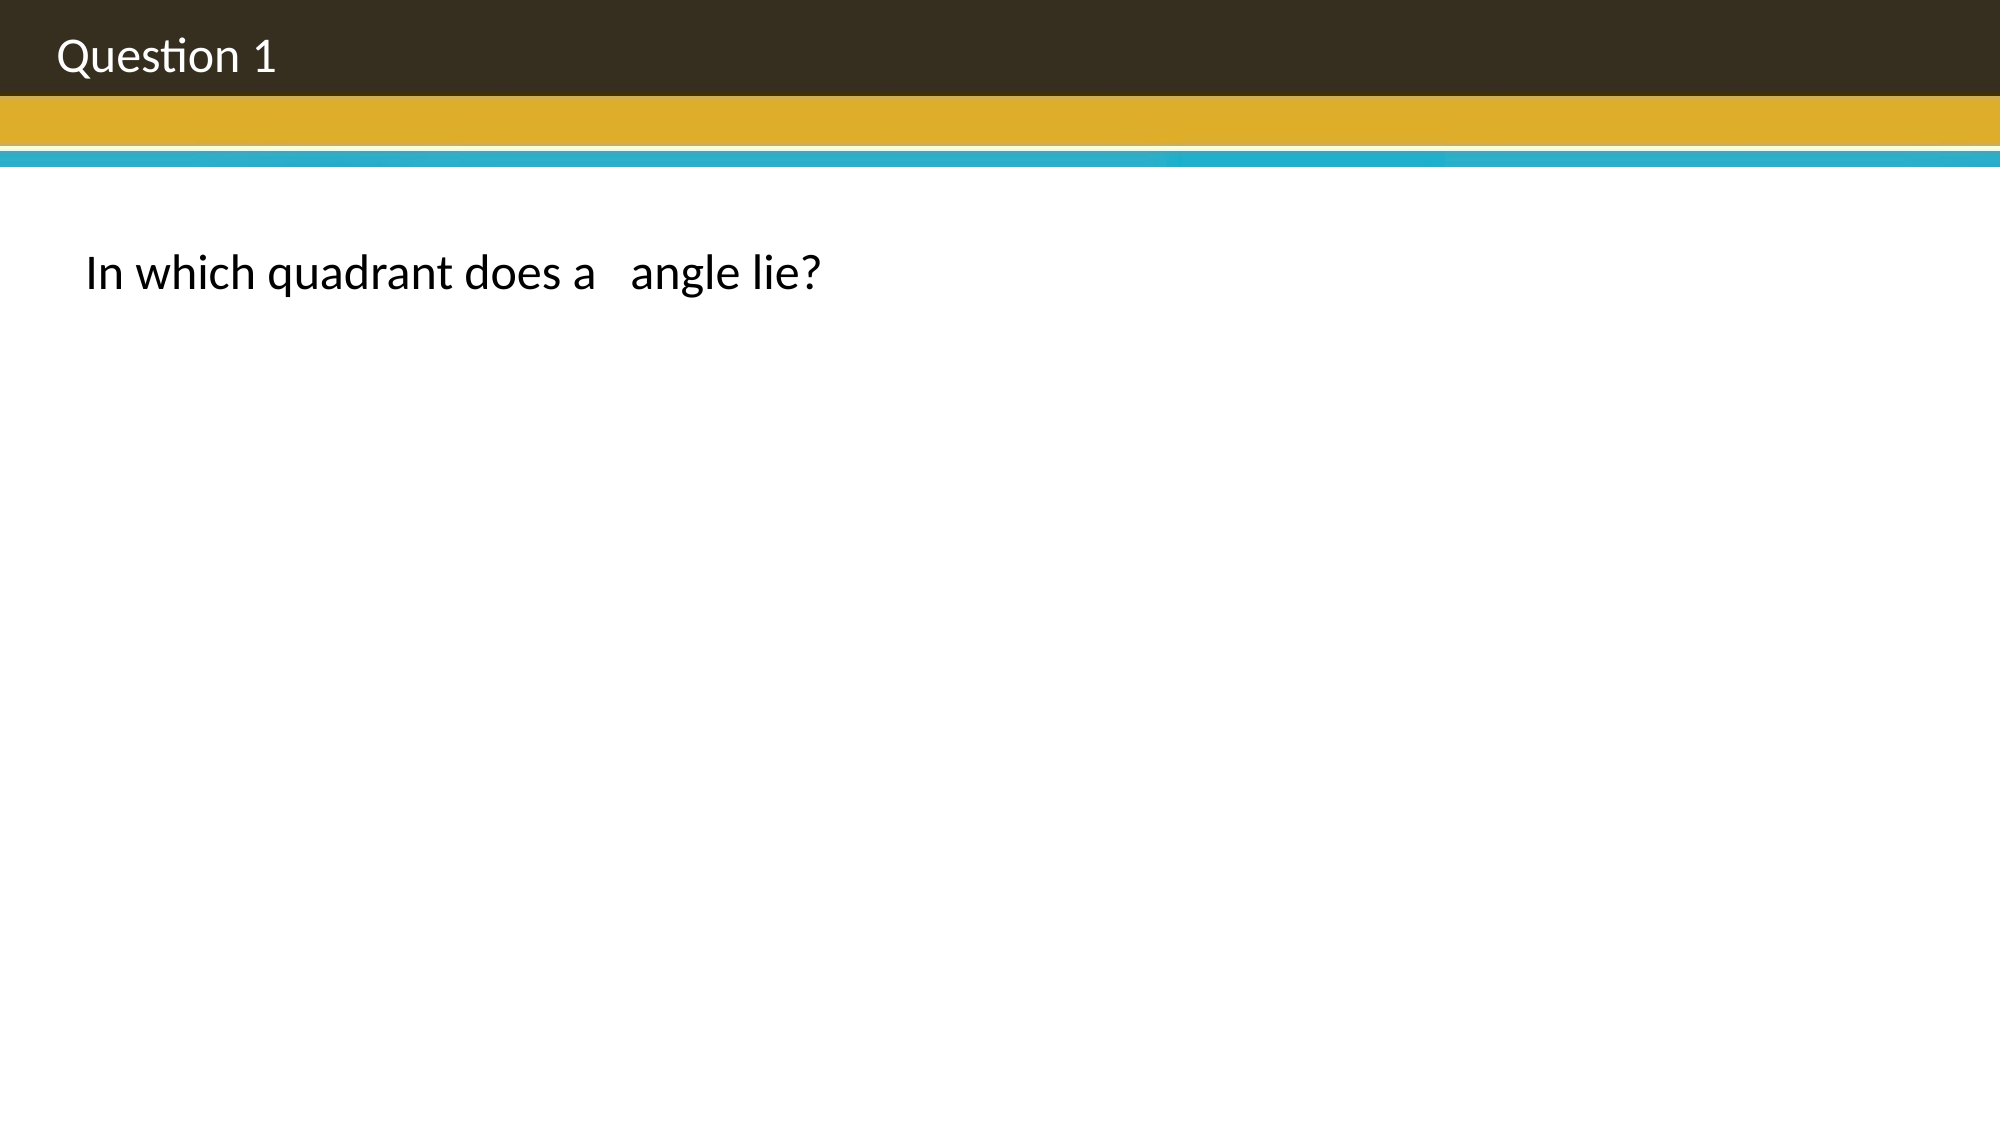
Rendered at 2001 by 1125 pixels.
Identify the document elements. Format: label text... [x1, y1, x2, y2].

text_box Question 1 [41, 14, 293, 90]
picture [0, 0, 2000, 167]
